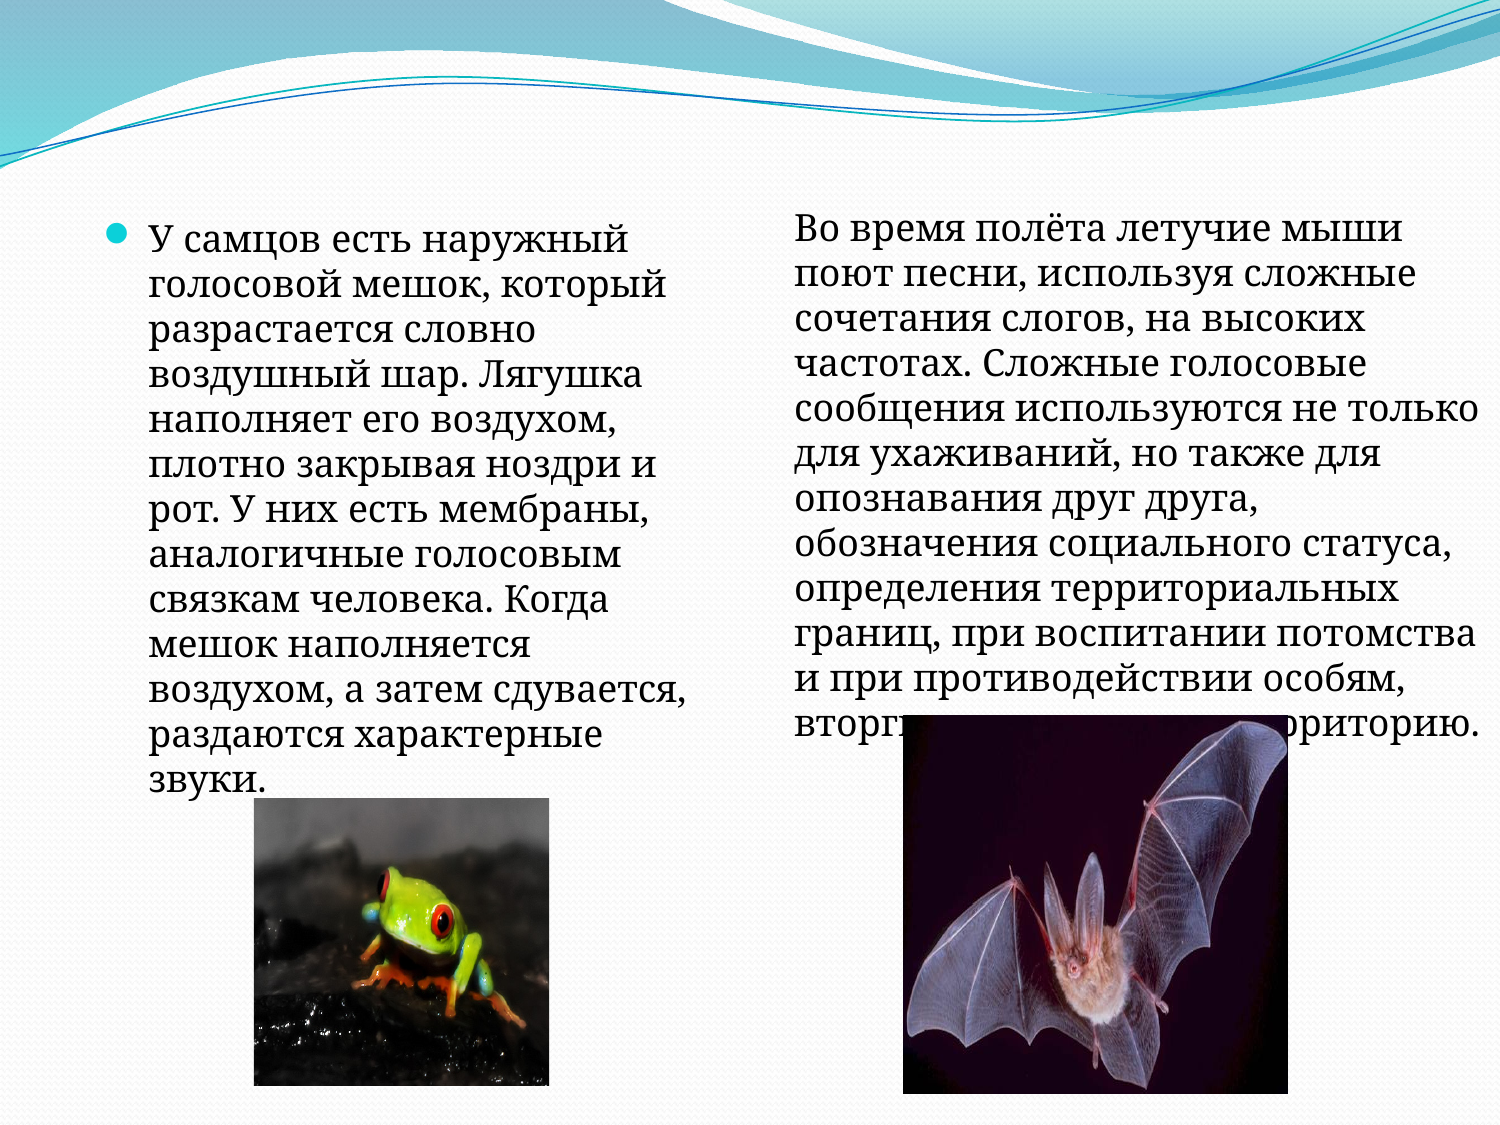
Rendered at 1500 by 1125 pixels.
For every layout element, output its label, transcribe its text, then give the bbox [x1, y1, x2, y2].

text_box Во время полёта летучие мыши поют песни, используя сложные сочетания слогов, на высоких частотах. Сложные голосовые сообщения используются не только для ухаживаний, но также для опознавания друг друга, обозначения социального статуса, определения территориальных границ, при воспитании потомства и при противодействии особям, вторгшимся на чужую территорию. [779, 196, 1500, 751]
picture [253, 798, 550, 1087]
picture [903, 715, 1288, 1094]
text_box У самцов есть наружный голосовой мешок, который разрастается словно воздушный шар. Лягушка наполняет его воздухом, плотно закрывая ноздри и рот. У них есть мембраны, аналогичные голосовым связкам человека. Когда мешок наполняется воздухом, а затем сдувается, раздаются характерные звуки. [88, 208, 703, 776]
